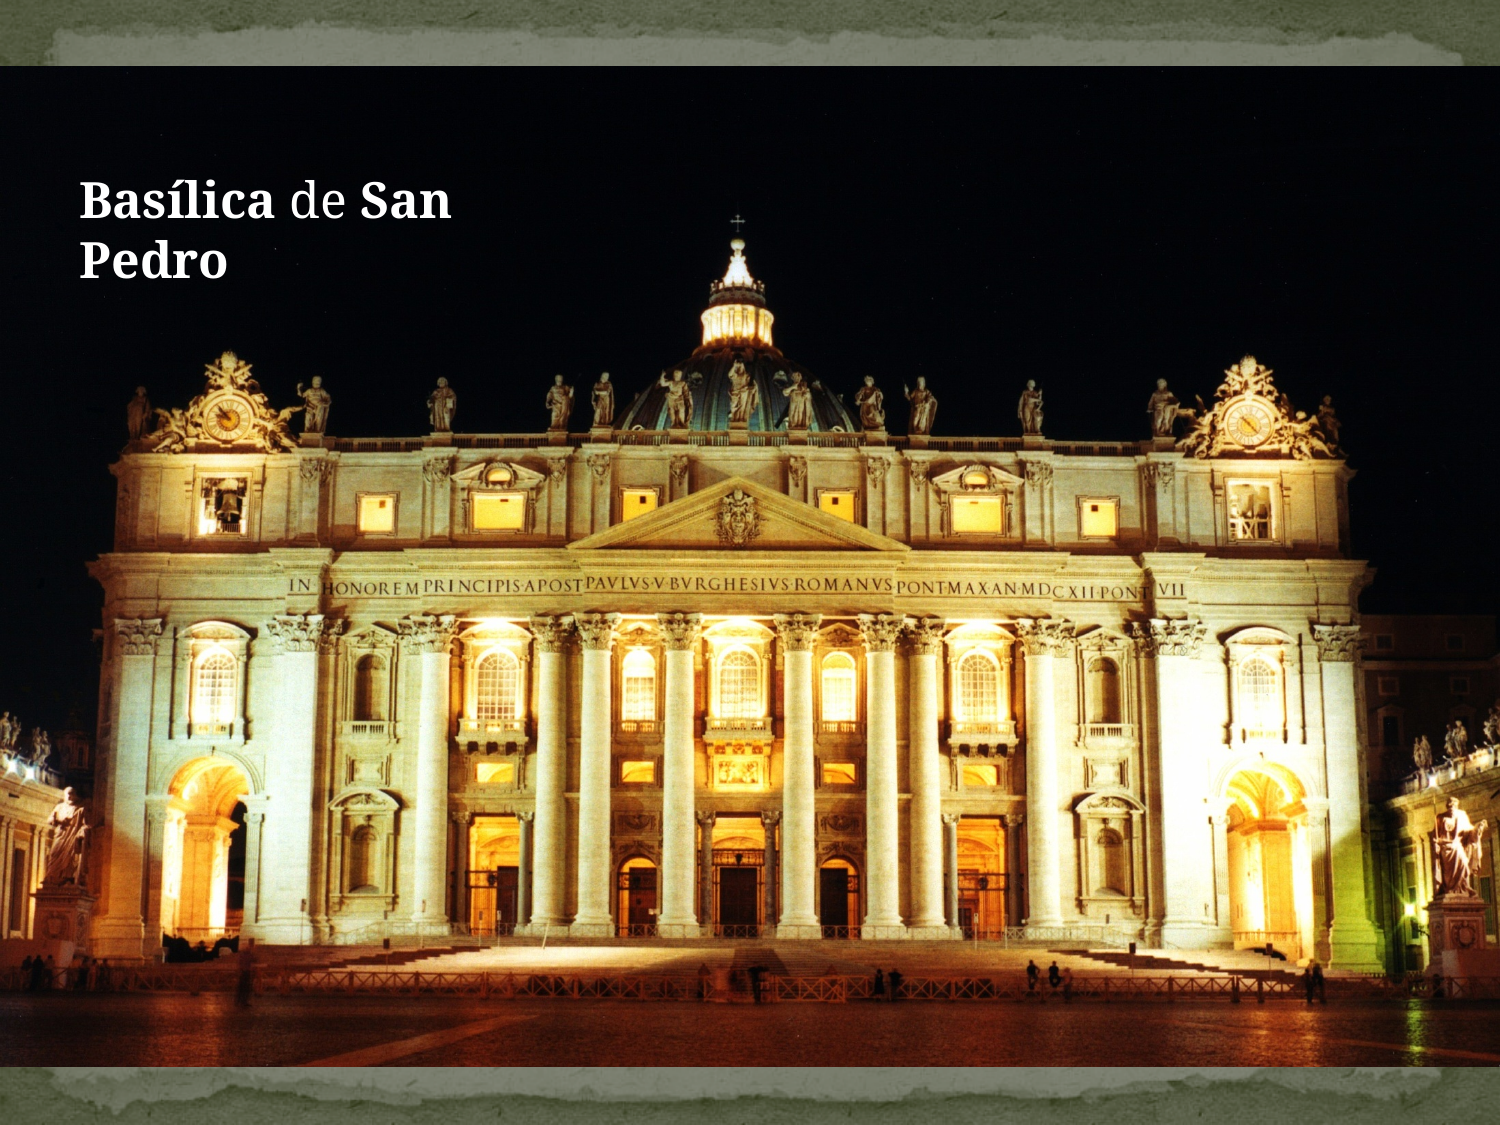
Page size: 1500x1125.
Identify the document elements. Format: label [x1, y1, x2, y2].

picture [0, 66, 1500, 1067]
